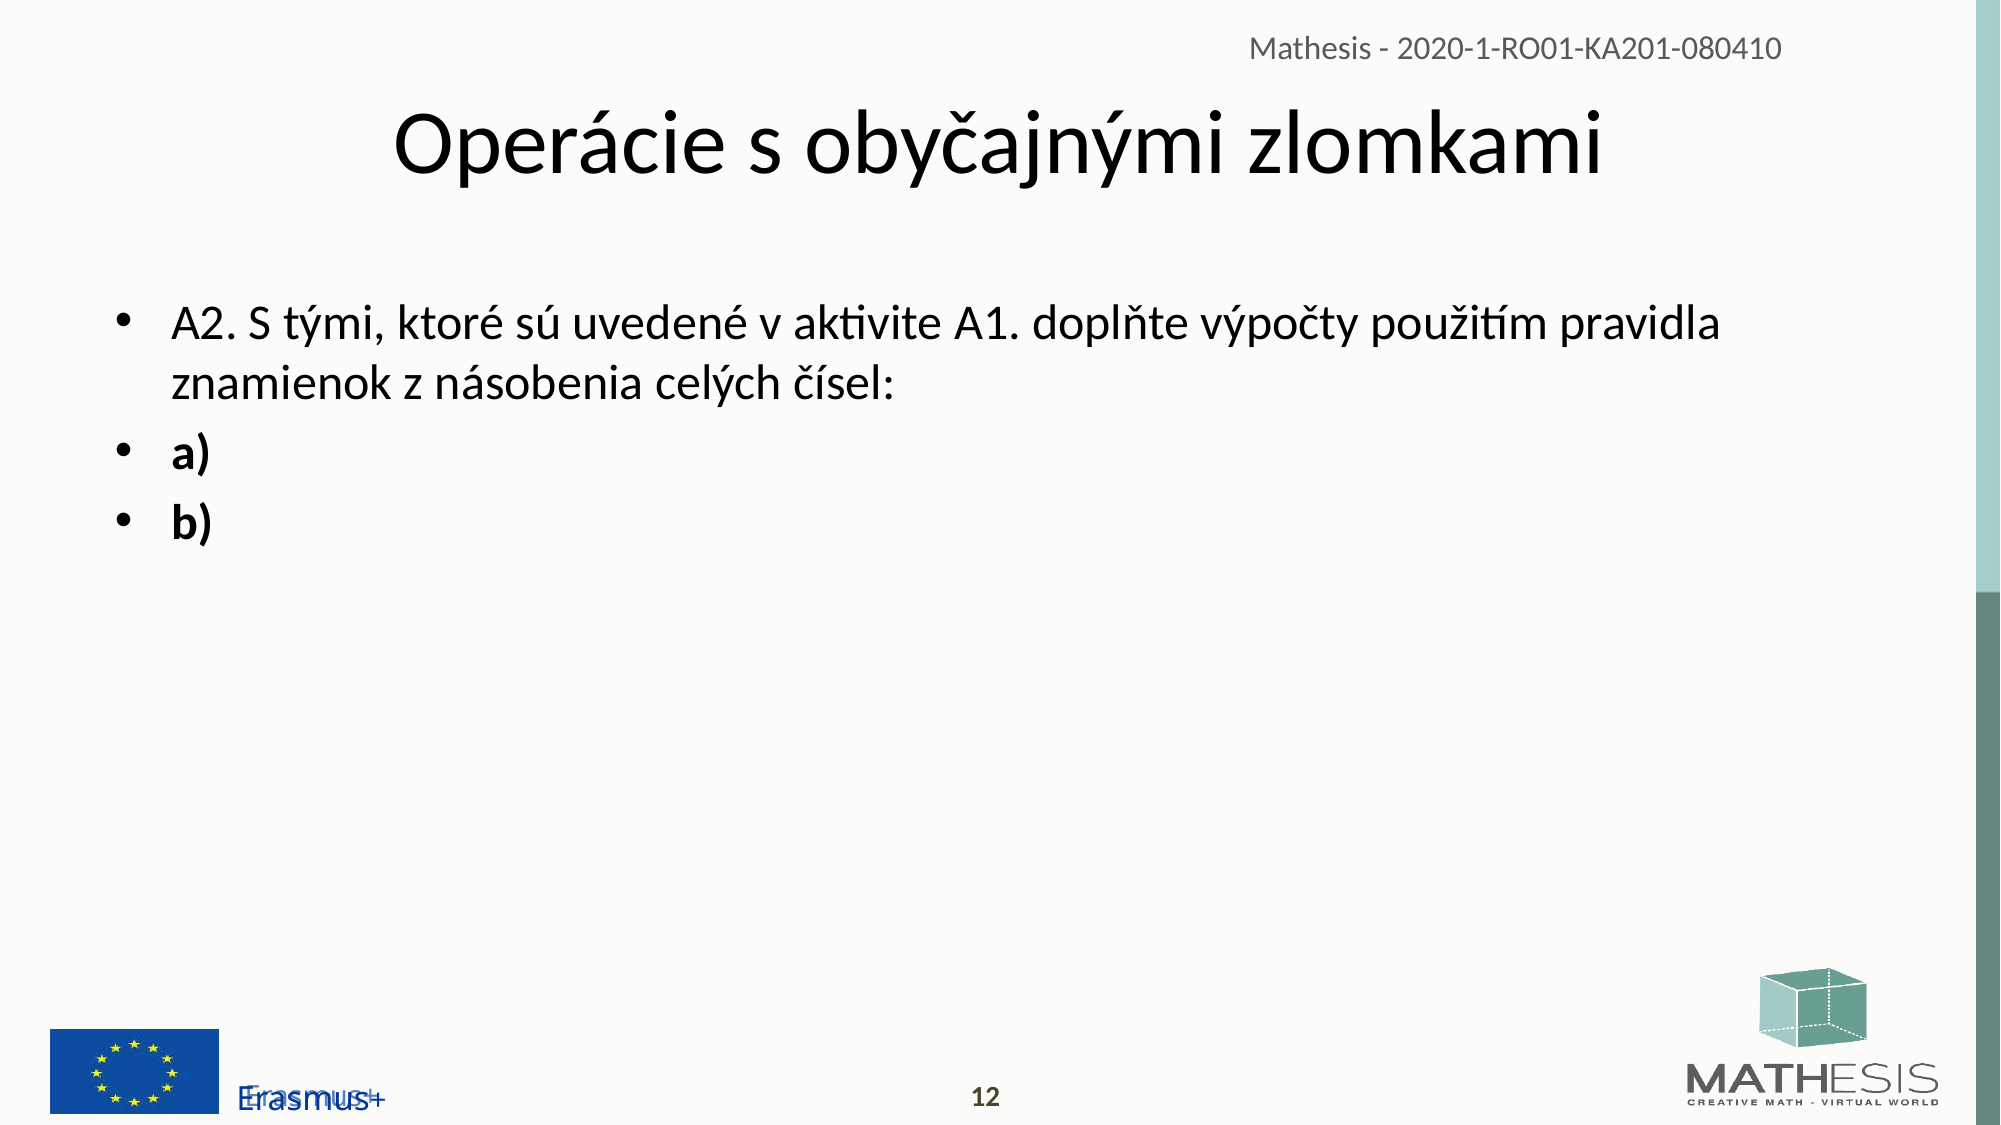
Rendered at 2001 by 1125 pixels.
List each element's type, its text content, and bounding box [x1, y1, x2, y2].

picture [50, 1029, 219, 1114]
title Operácie s obyčajnými zlomkami [99, 75, 1900, 263]
